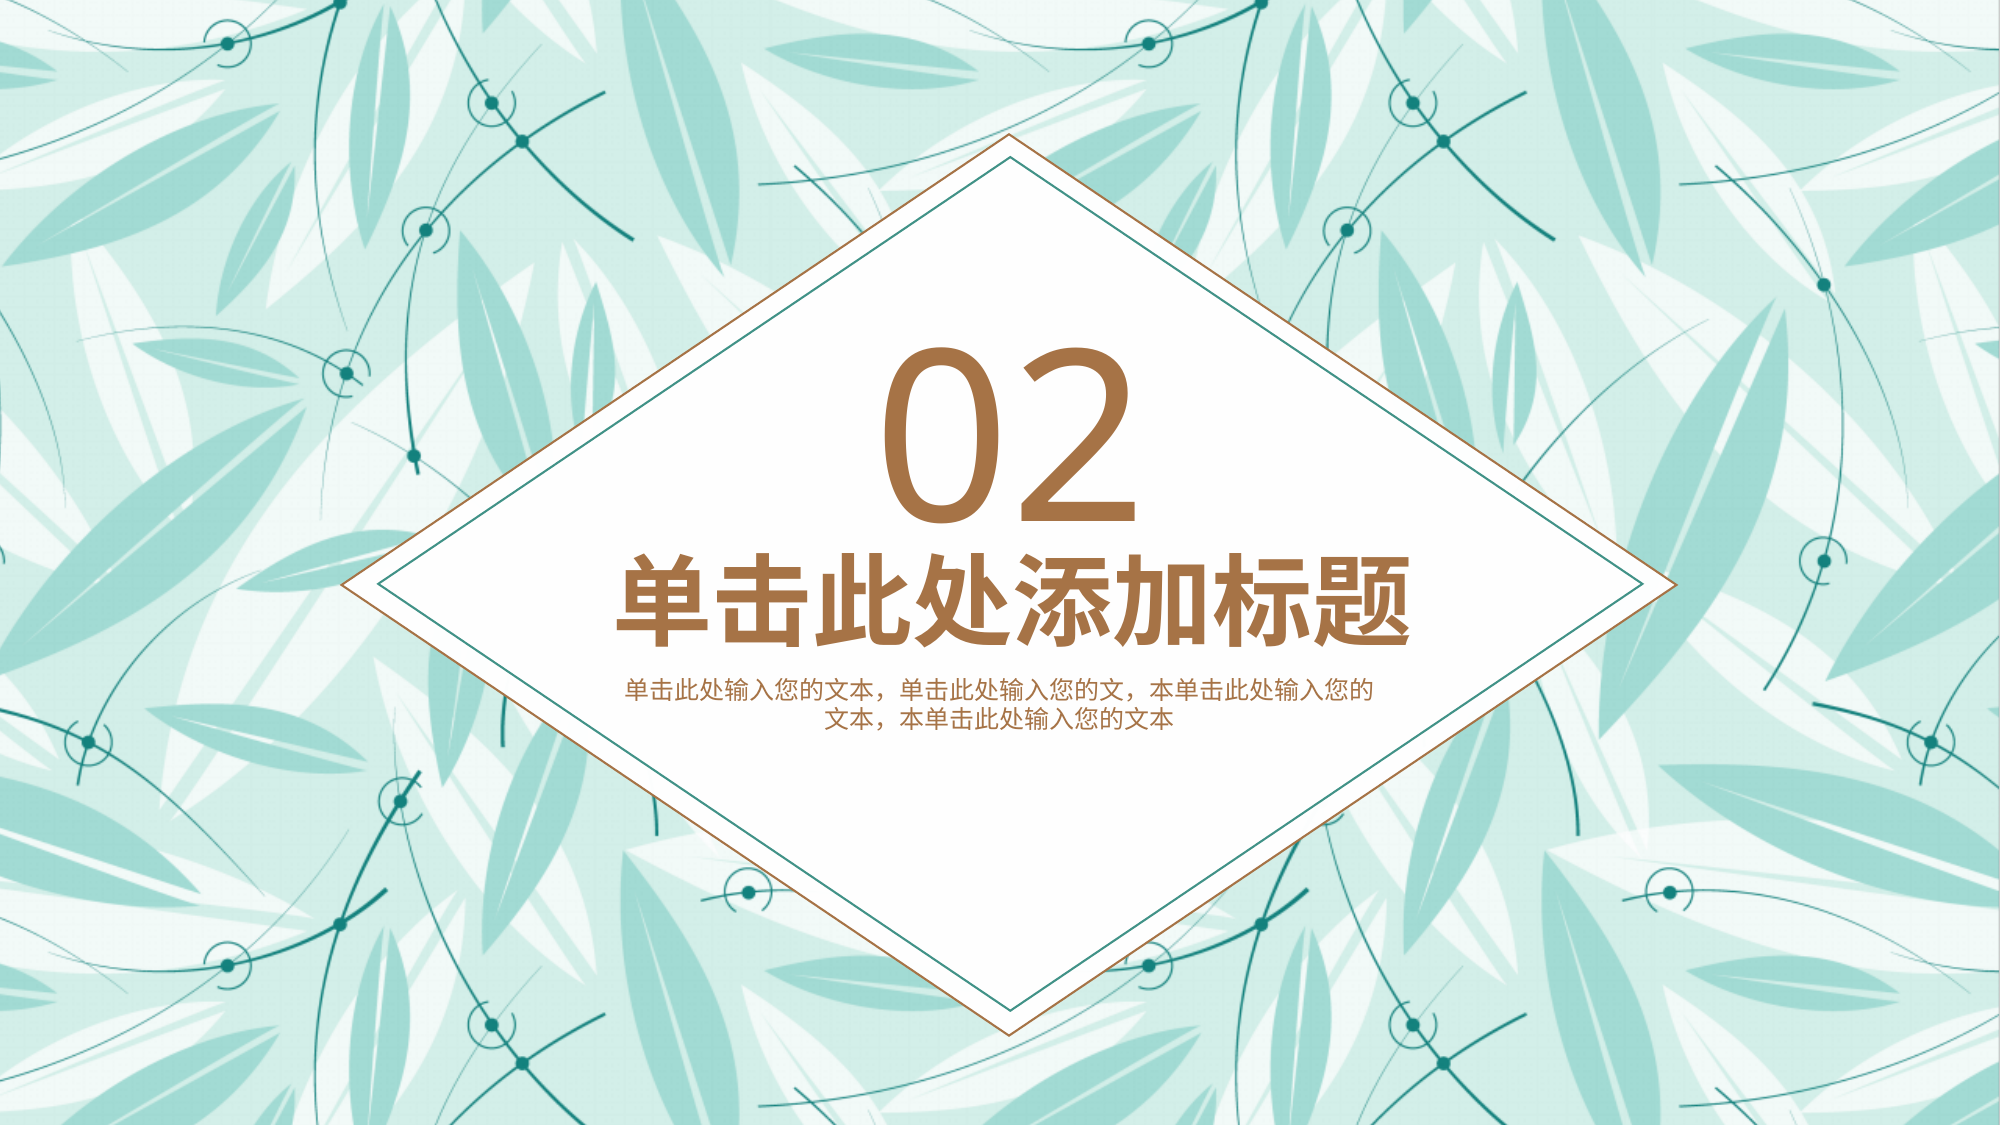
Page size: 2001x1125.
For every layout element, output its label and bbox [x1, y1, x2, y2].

text_box [341, 134, 1677, 1036]
picture [0, 0, 2001, 1125]
